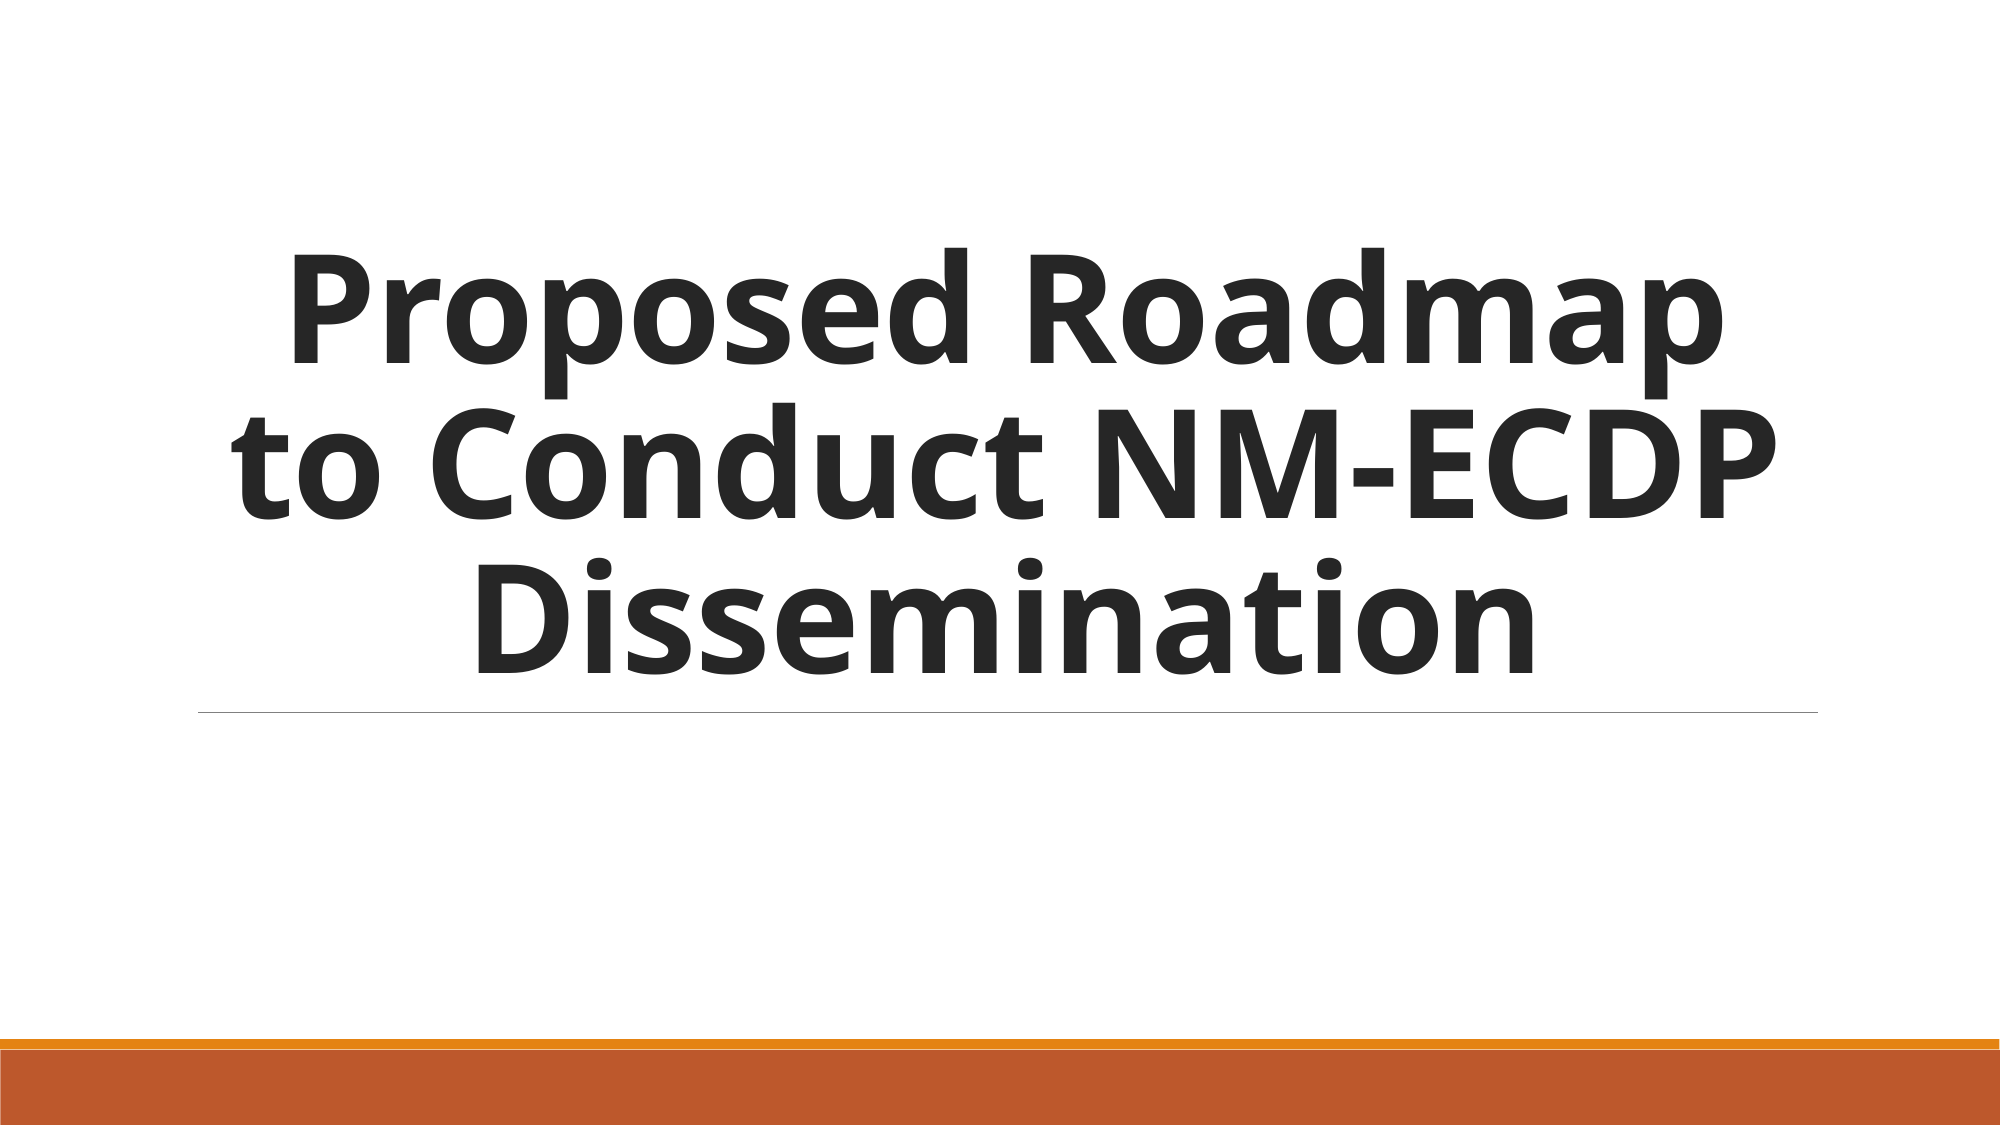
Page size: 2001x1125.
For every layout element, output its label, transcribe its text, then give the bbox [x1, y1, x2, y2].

title Proposed Roadmap to Conduct NM-ECDP Dissemination [180, 126, 1830, 712]
